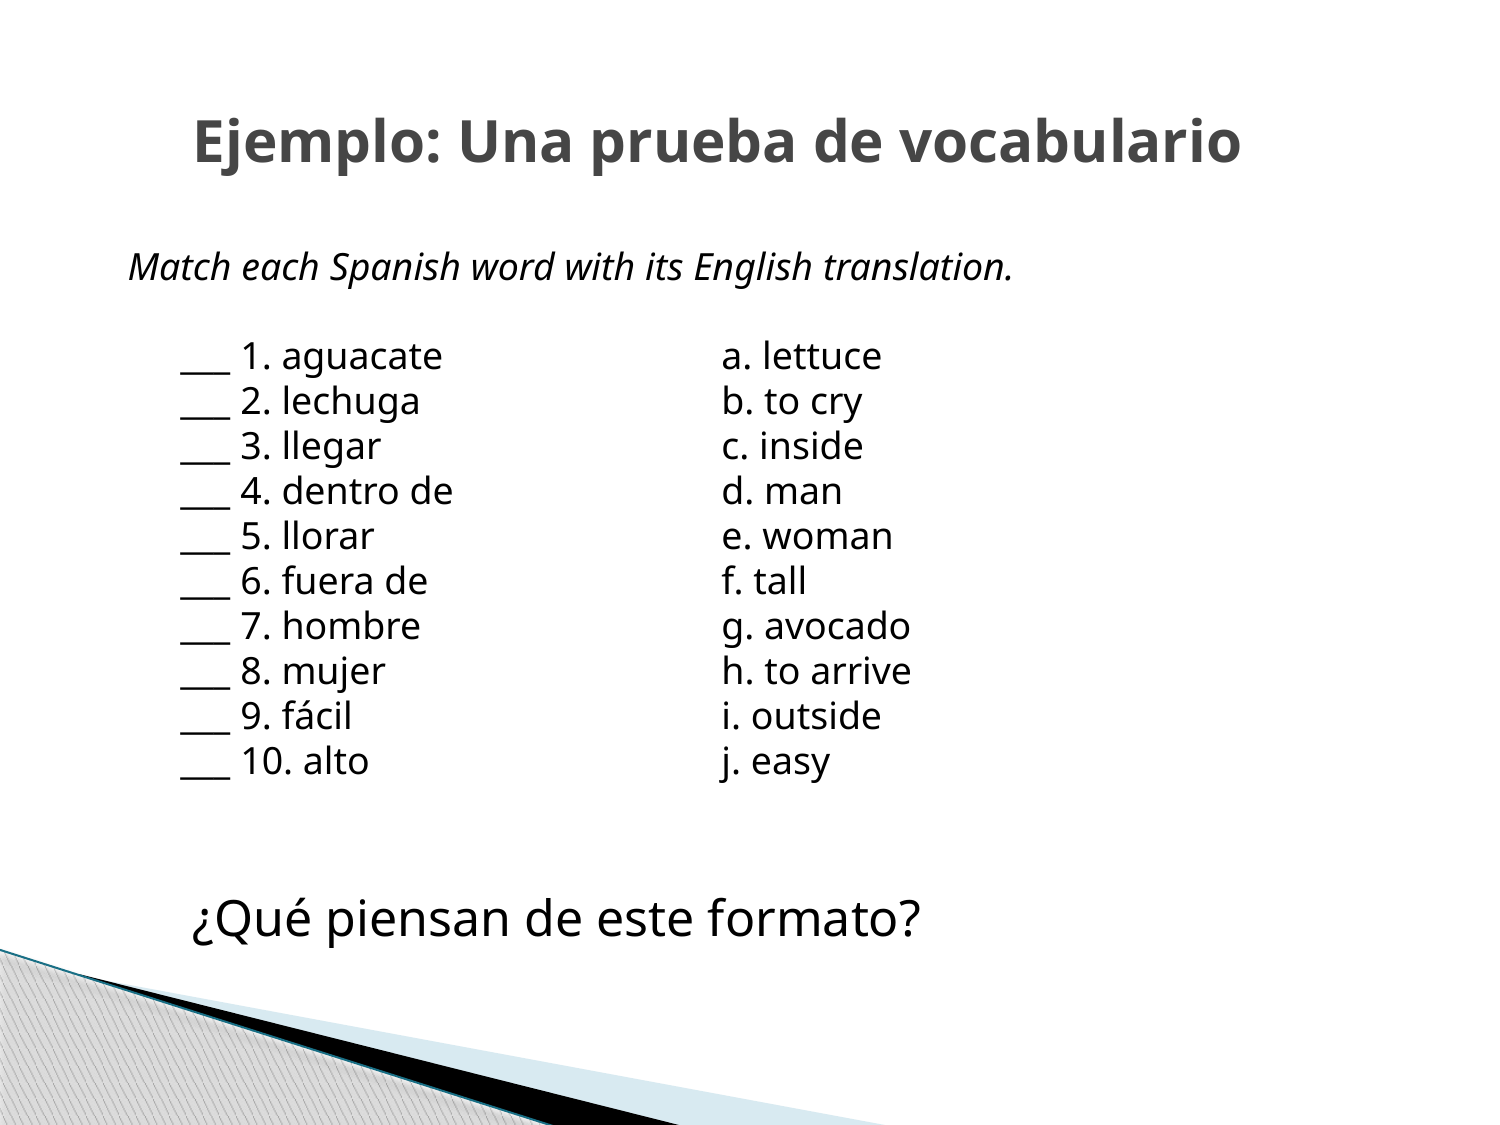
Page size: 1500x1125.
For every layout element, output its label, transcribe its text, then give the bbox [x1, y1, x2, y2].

text_box a. lettuce b. to cry c. inside d. man e. woman f. tall g. avocado h. to arrive i. outside j. easy [706, 324, 1360, 790]
text_box ¿Qué piensan de este formato? [178, 878, 1404, 954]
text_box Match each Spanish word with its English translation. [112, 235, 1301, 296]
title Ejemplo: Una prueba de vocabulario [178, 45, 1425, 233]
text_box ___ 1. aguacate ___ 2. lechuga ___ 3. llegar ___ 4. dentro de ___ 5. llorar ___ 6. fuera de ___ 7. hombre ___ 8. mujer ___ 9. fácil ___ 10. alto [165, 324, 638, 790]
